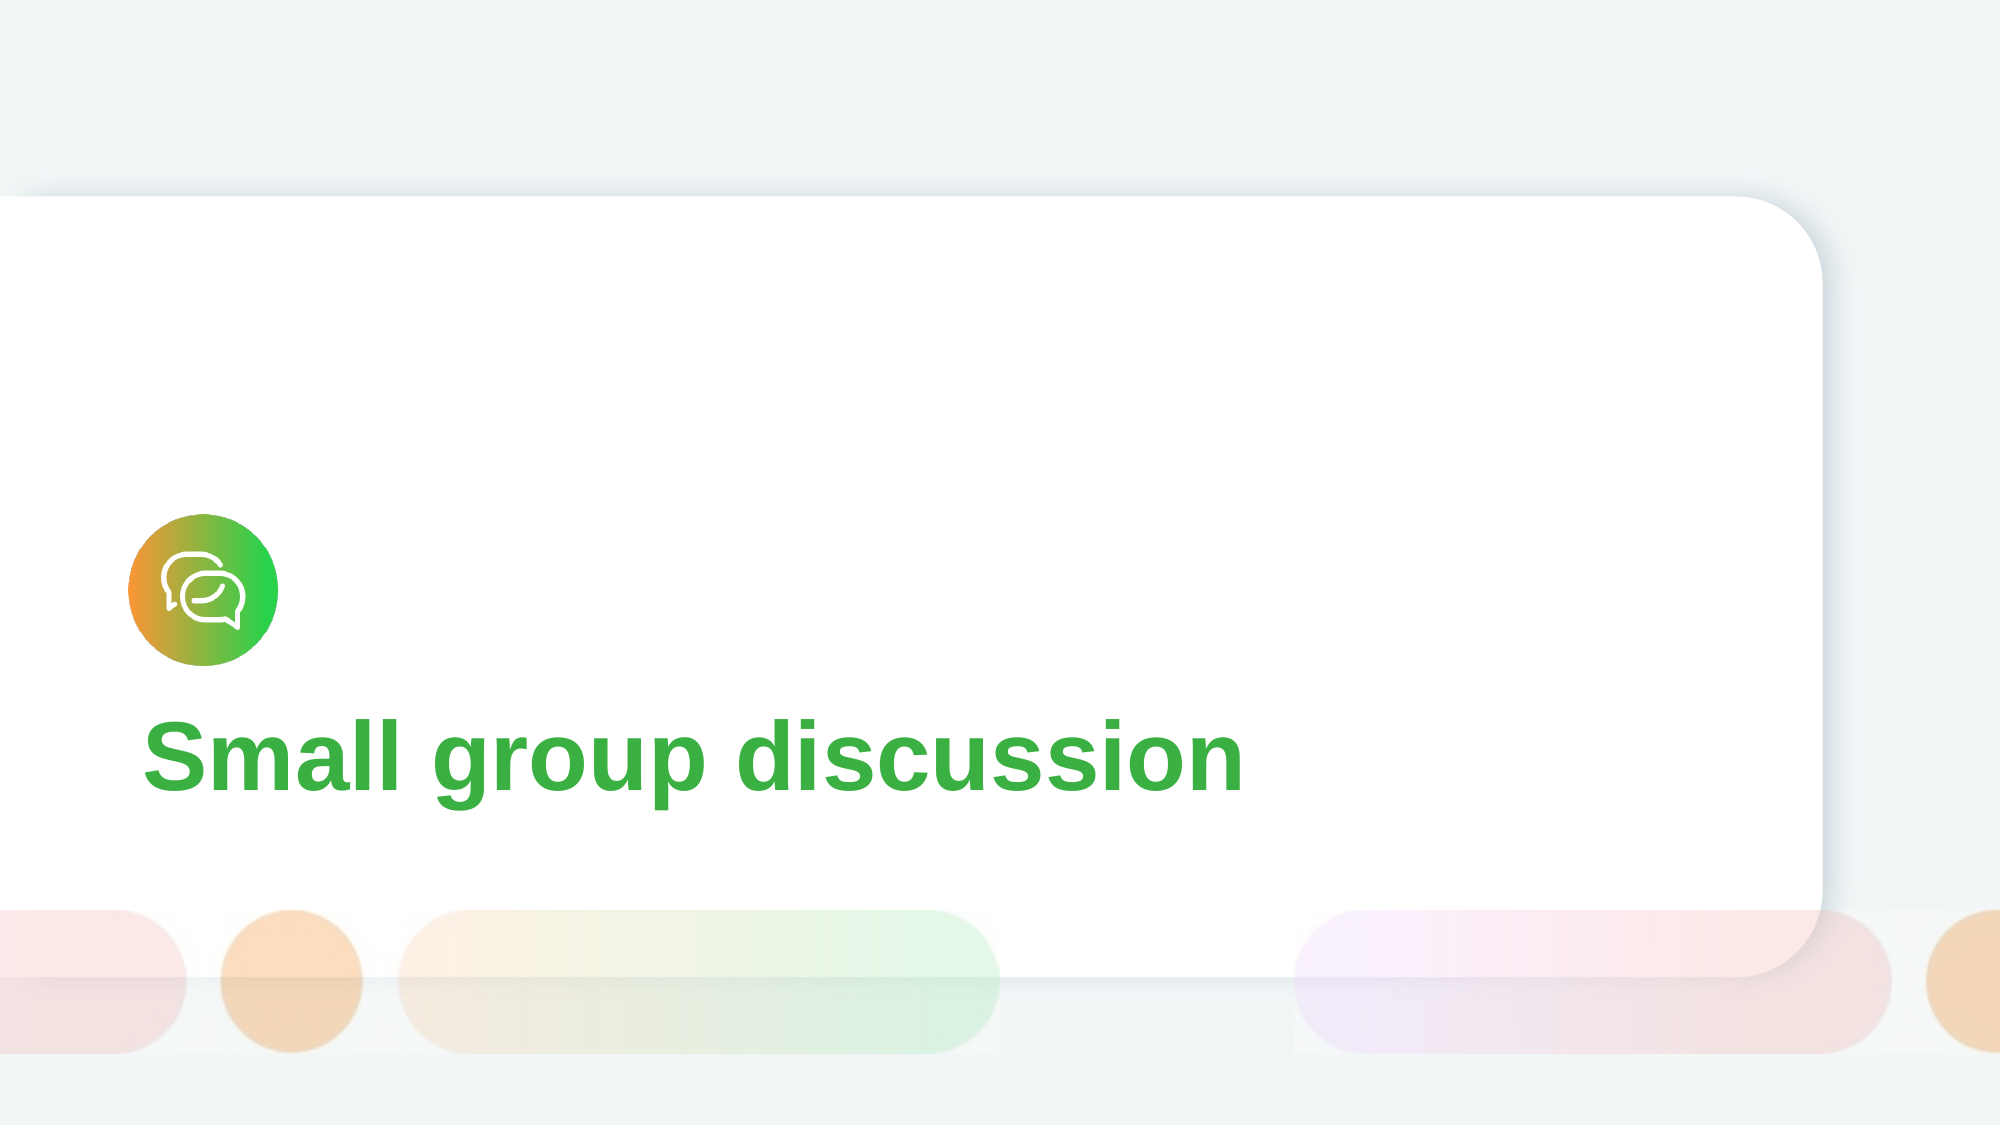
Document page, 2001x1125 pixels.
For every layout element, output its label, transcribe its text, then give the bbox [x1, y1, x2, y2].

picture [127, 514, 278, 666]
title Small group discussion [127, 465, 1855, 818]
